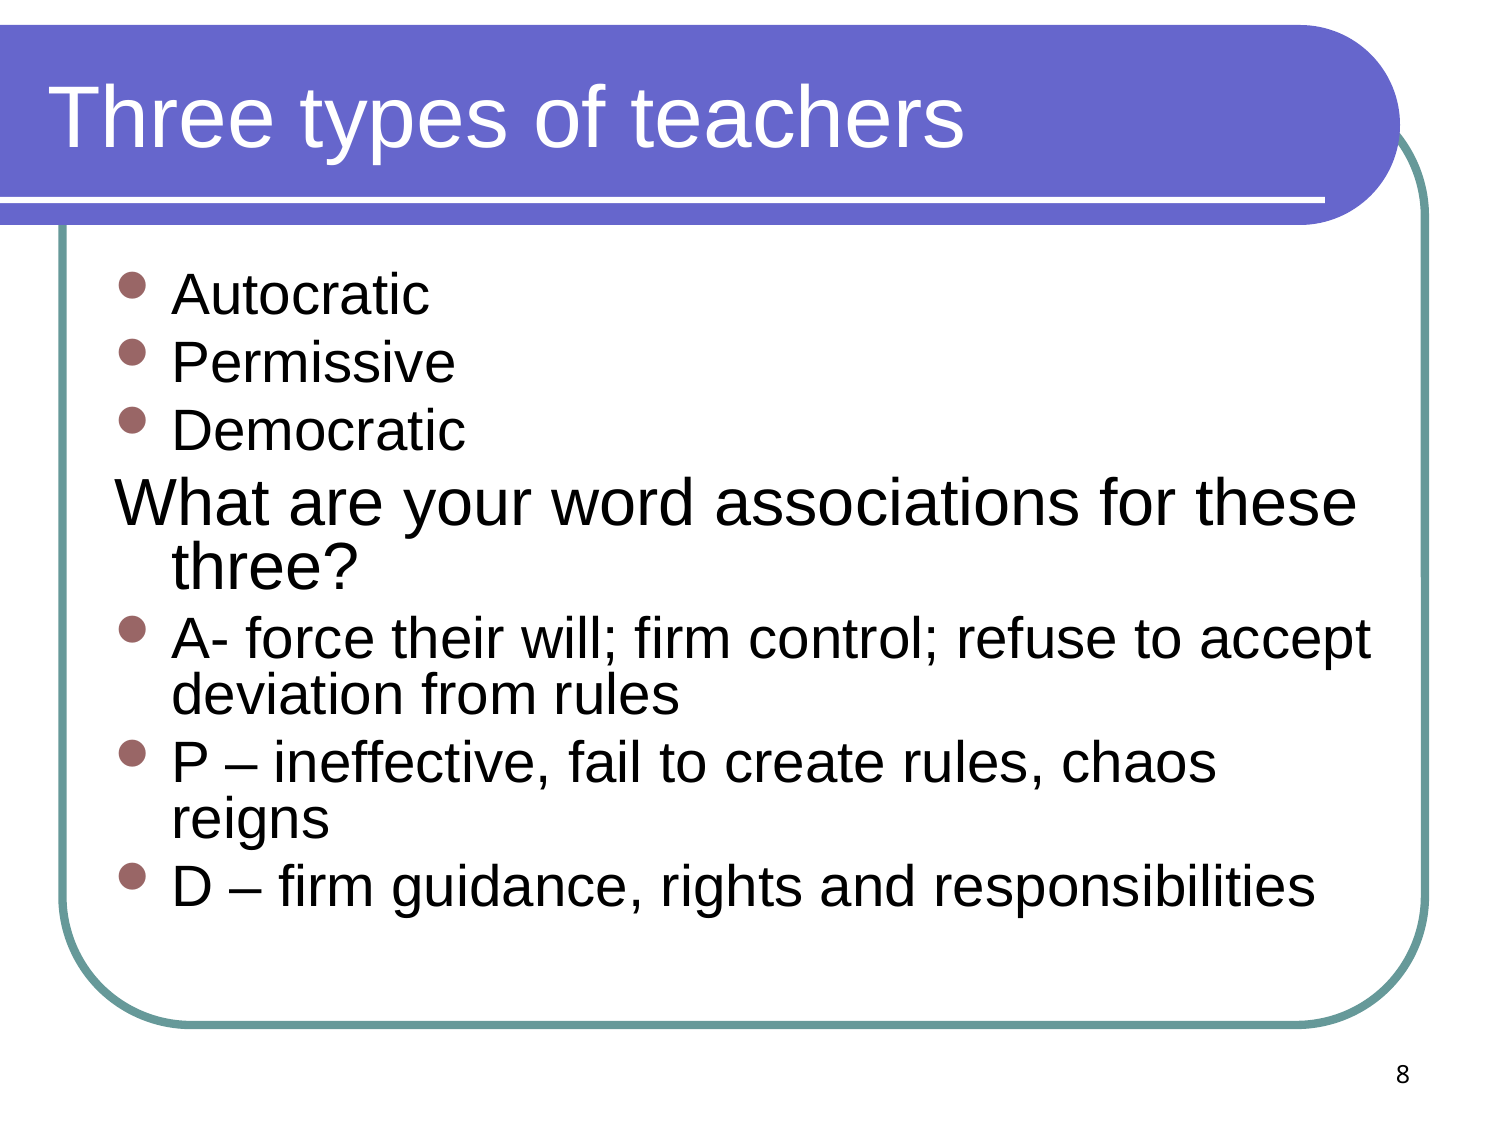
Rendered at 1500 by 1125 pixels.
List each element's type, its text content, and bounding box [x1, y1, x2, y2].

list Autocratic Permissive Democratic What are your word associations for these three? A- force their will; firm control; refuse to accept deviation from rules P – ineffective, fail to create rules, chaos reigns D – firm guidance, rights and responsibilities [99, 262, 1401, 988]
slide_number 8 [1074, 1024, 1426, 1101]
title Three types of teachers [31, 37, 1348, 188]
